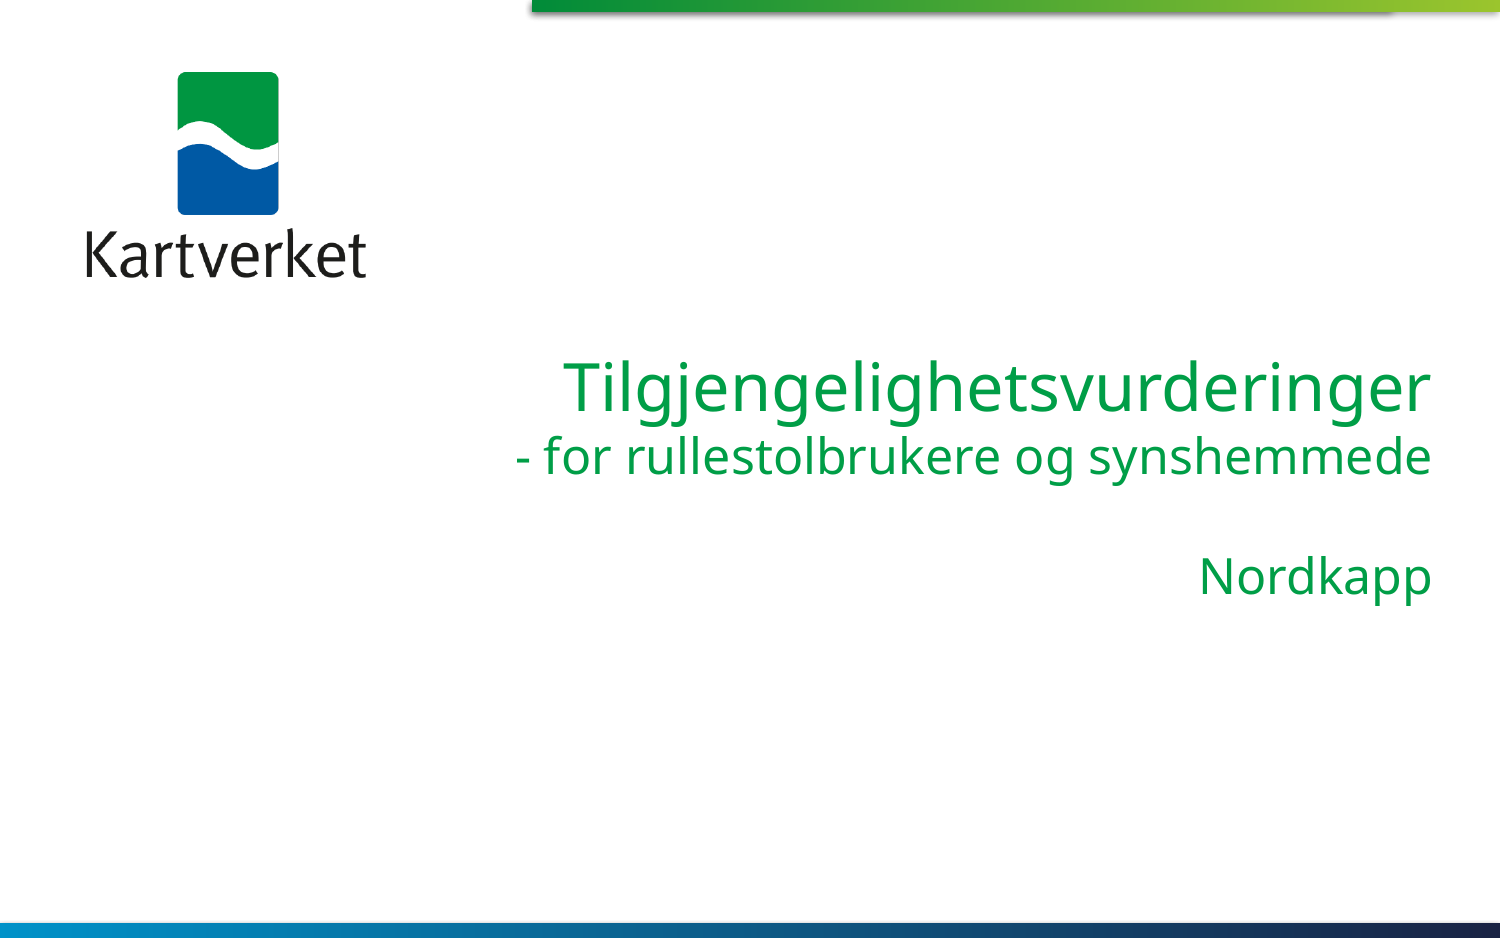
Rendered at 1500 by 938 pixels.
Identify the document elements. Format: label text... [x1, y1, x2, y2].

text_box Tilgjengelighetsvurderinger - for rullestolbrukere og synshemmede Nordkapp [66, 337, 1449, 613]
